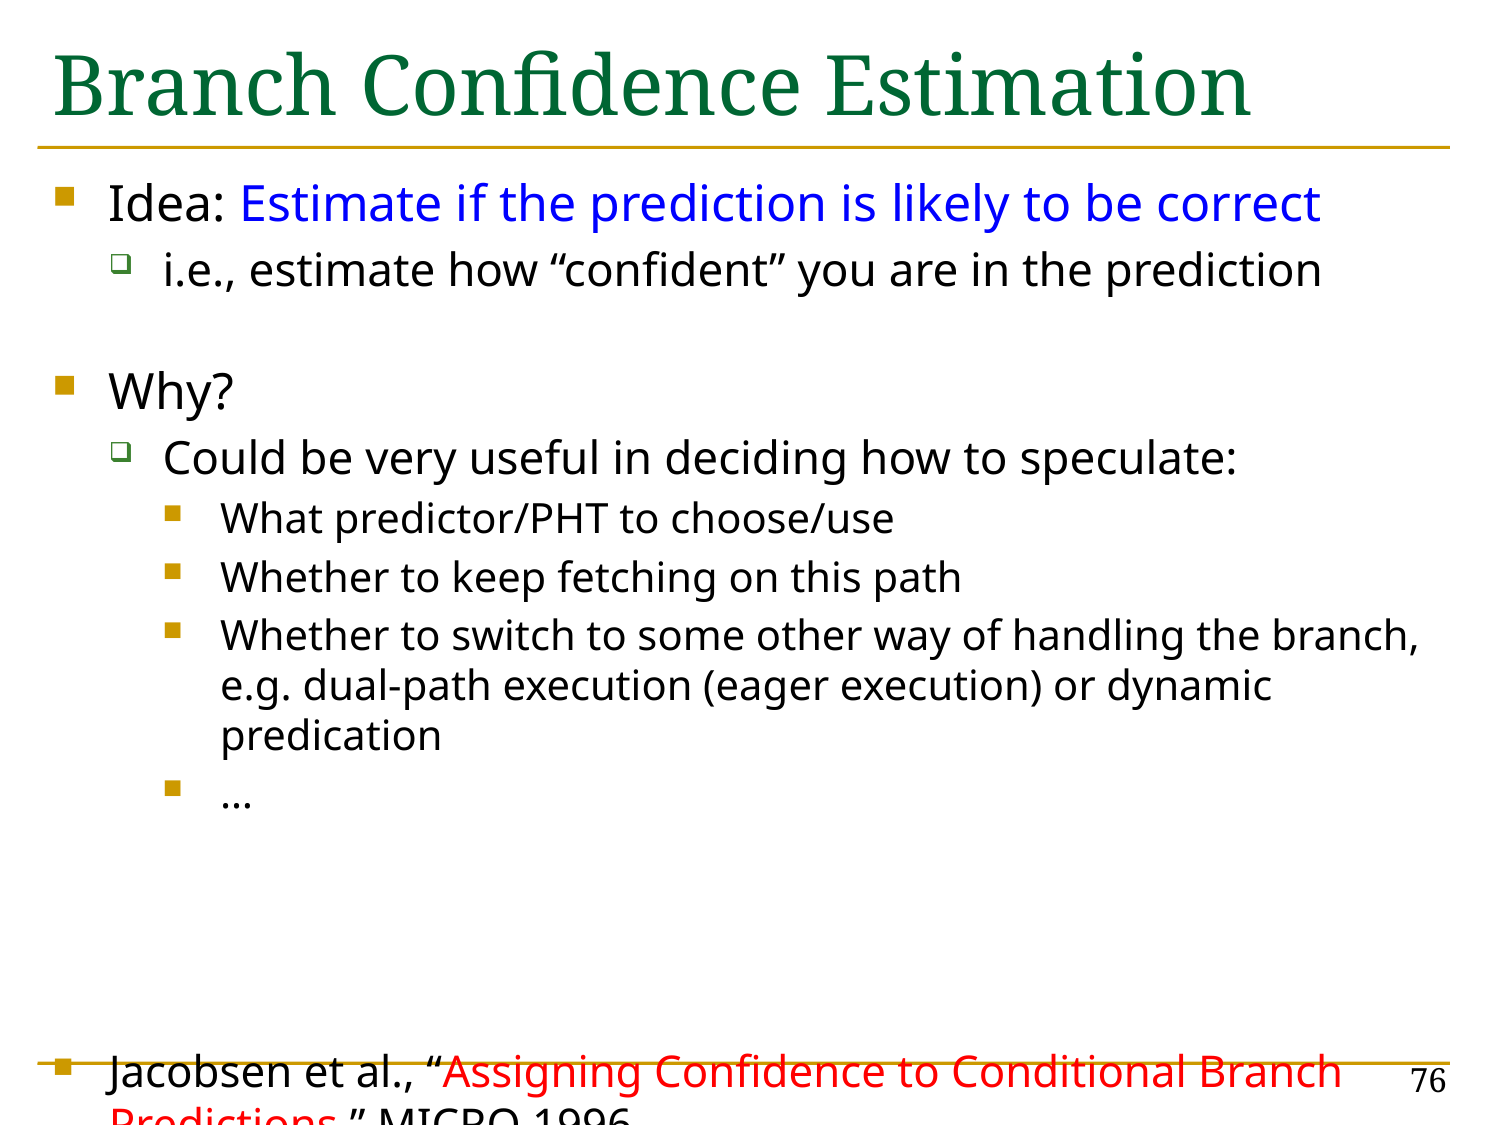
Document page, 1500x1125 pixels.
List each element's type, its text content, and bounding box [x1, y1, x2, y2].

list Idea: Estimate if the prediction is likely to be correct i.e., estimate how “confident” you are in the prediction Why? Could be very useful in deciding how to speculate: What predictor/PHT to choose/use Whether to keep fetching on this path Whether to switch to some other way of handling the branch, e.g. dual-path execution (eager execution) or dynamic predication … Jacobsen et al., “Assigning Confidence to Conditional Branch Predictions,” MICRO 1996. [37, 163, 1450, 1016]
title Branch Confidence Estimation [37, 24, 1450, 163]
slide_number 76 [1111, 1036, 1462, 1112]
